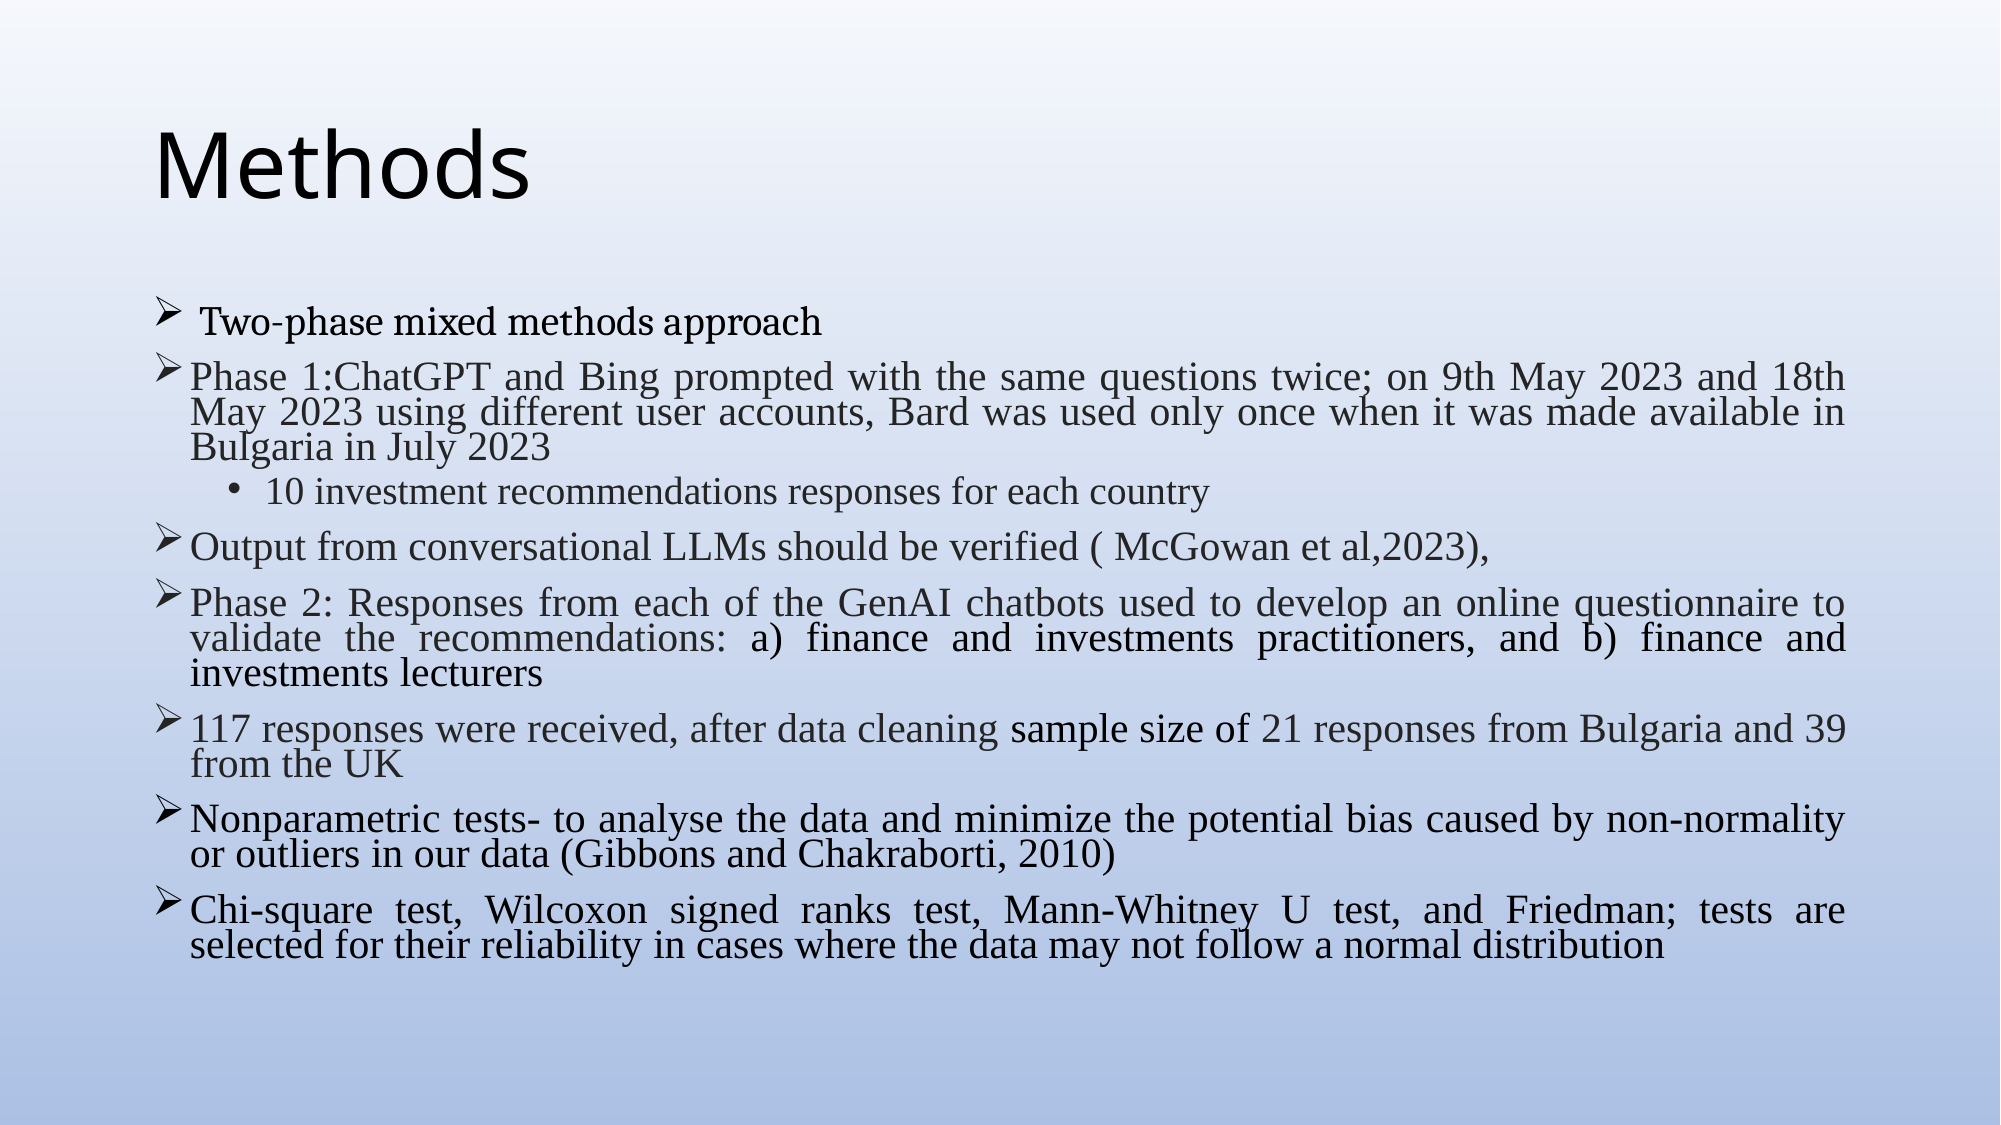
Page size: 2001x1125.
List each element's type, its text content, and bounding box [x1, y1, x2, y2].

list Two-phase mixed methods approach Phase 1:ChatGPT and Bing prompted with the same questions twice; on 9th May 2023 and 18th May 2023 using different user accounts, Bard was used only once when it was made available in Bulgaria in July 2023 10 investment recommendations responses for each country Output from conversational LLMs should be verified ( McGowan et al,2023), Phase 2: Responses from each of the GenAI chatbots used to develop an online questionnaire to validate the recommendations: a) finance and investments practitioners, and b) finance and investments lecturers 117 responses were received, after data cleaning sample size of 21 responses from Bulgaria and 39 from the UK Nonparametric tests- to analyse the data and minimize the potential bias caused by non-normality or outliers in our data (Gibbons and Chakraborti, 2010) Chi-square test, Wilcoxon signed ranks test, Mann-Whitney U test, and Friedman; tests are selected for their reliability in cases where the data may not follow a normal distribution [137, 299, 1863, 1014]
title Methods [137, 59, 1863, 278]
